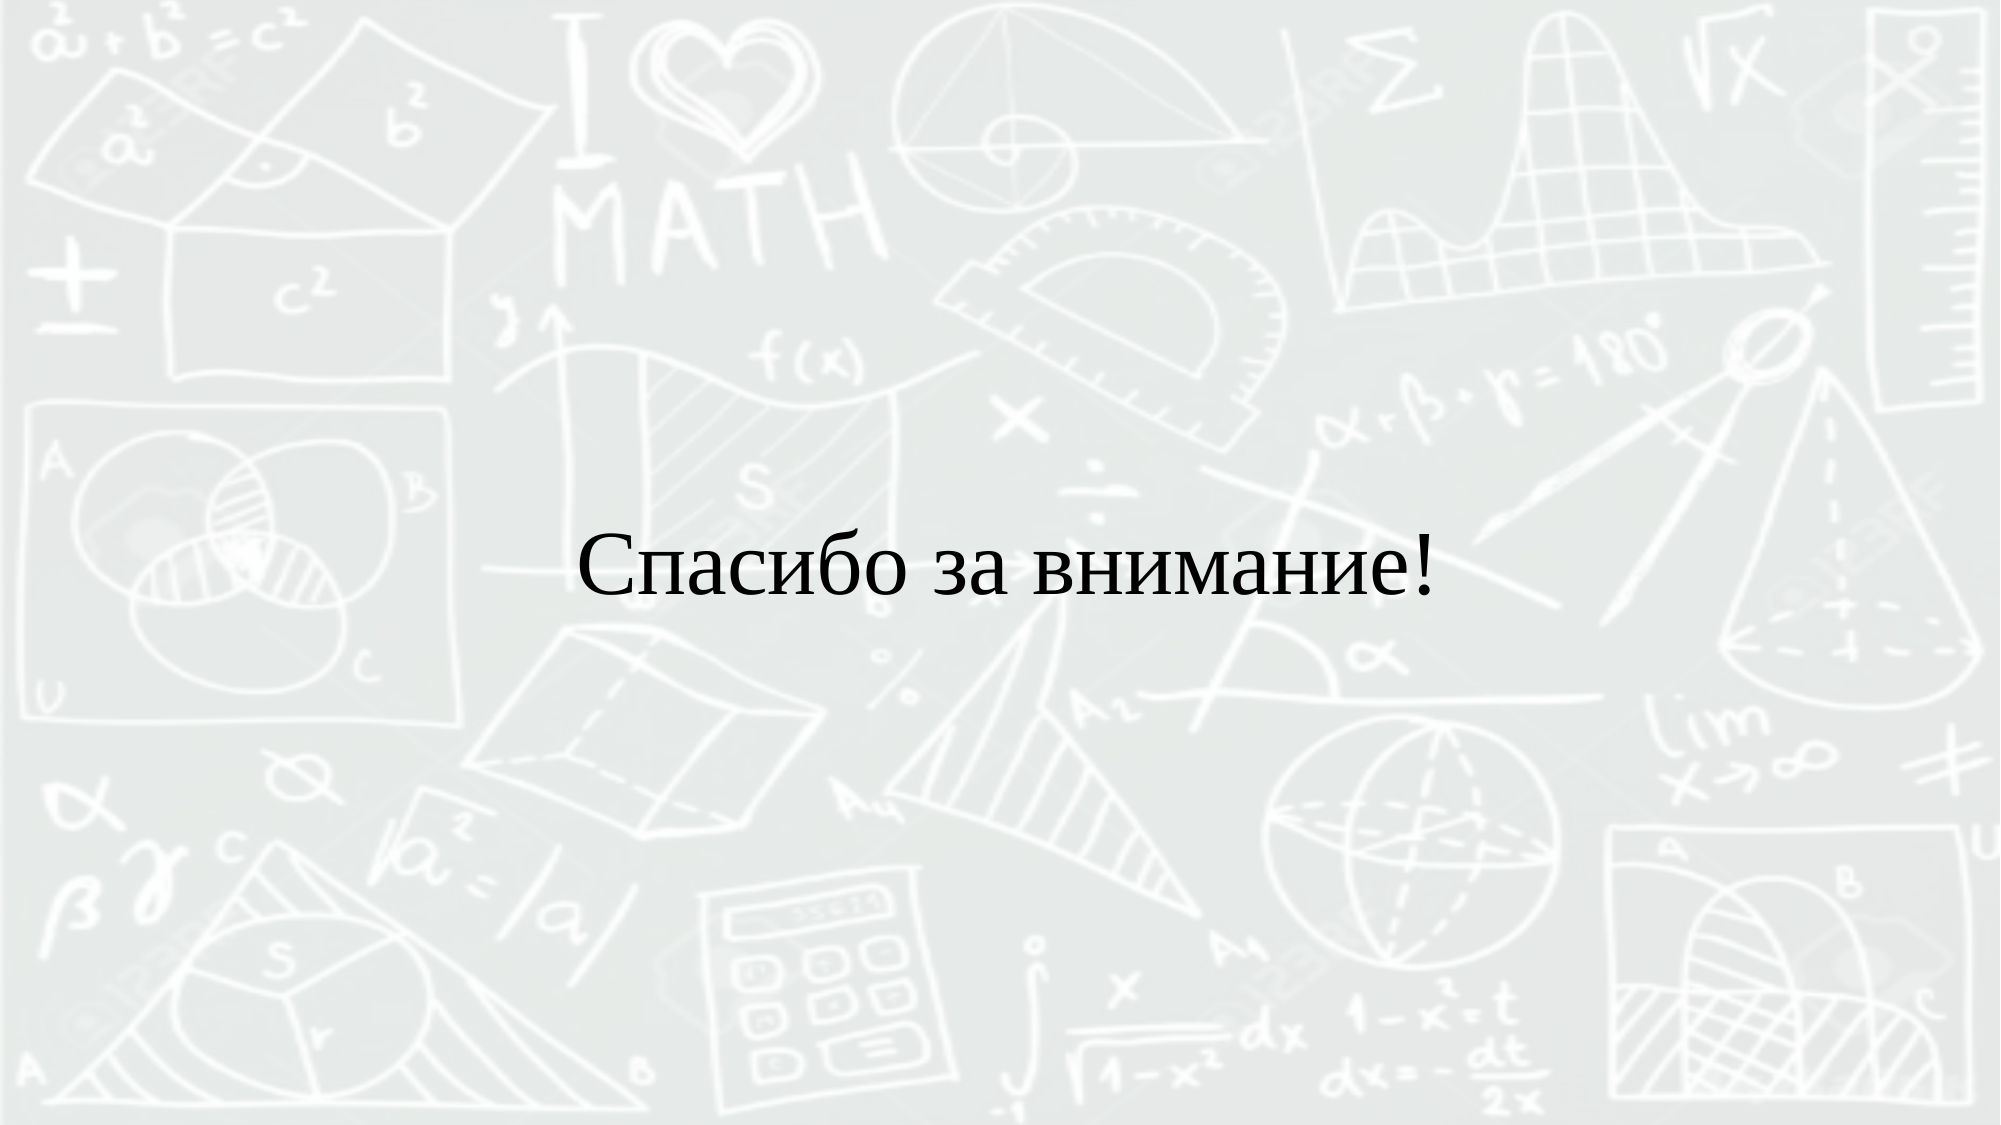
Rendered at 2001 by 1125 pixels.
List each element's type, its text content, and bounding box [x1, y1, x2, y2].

title Спасибо за внимание! [146, 455, 1872, 674]
